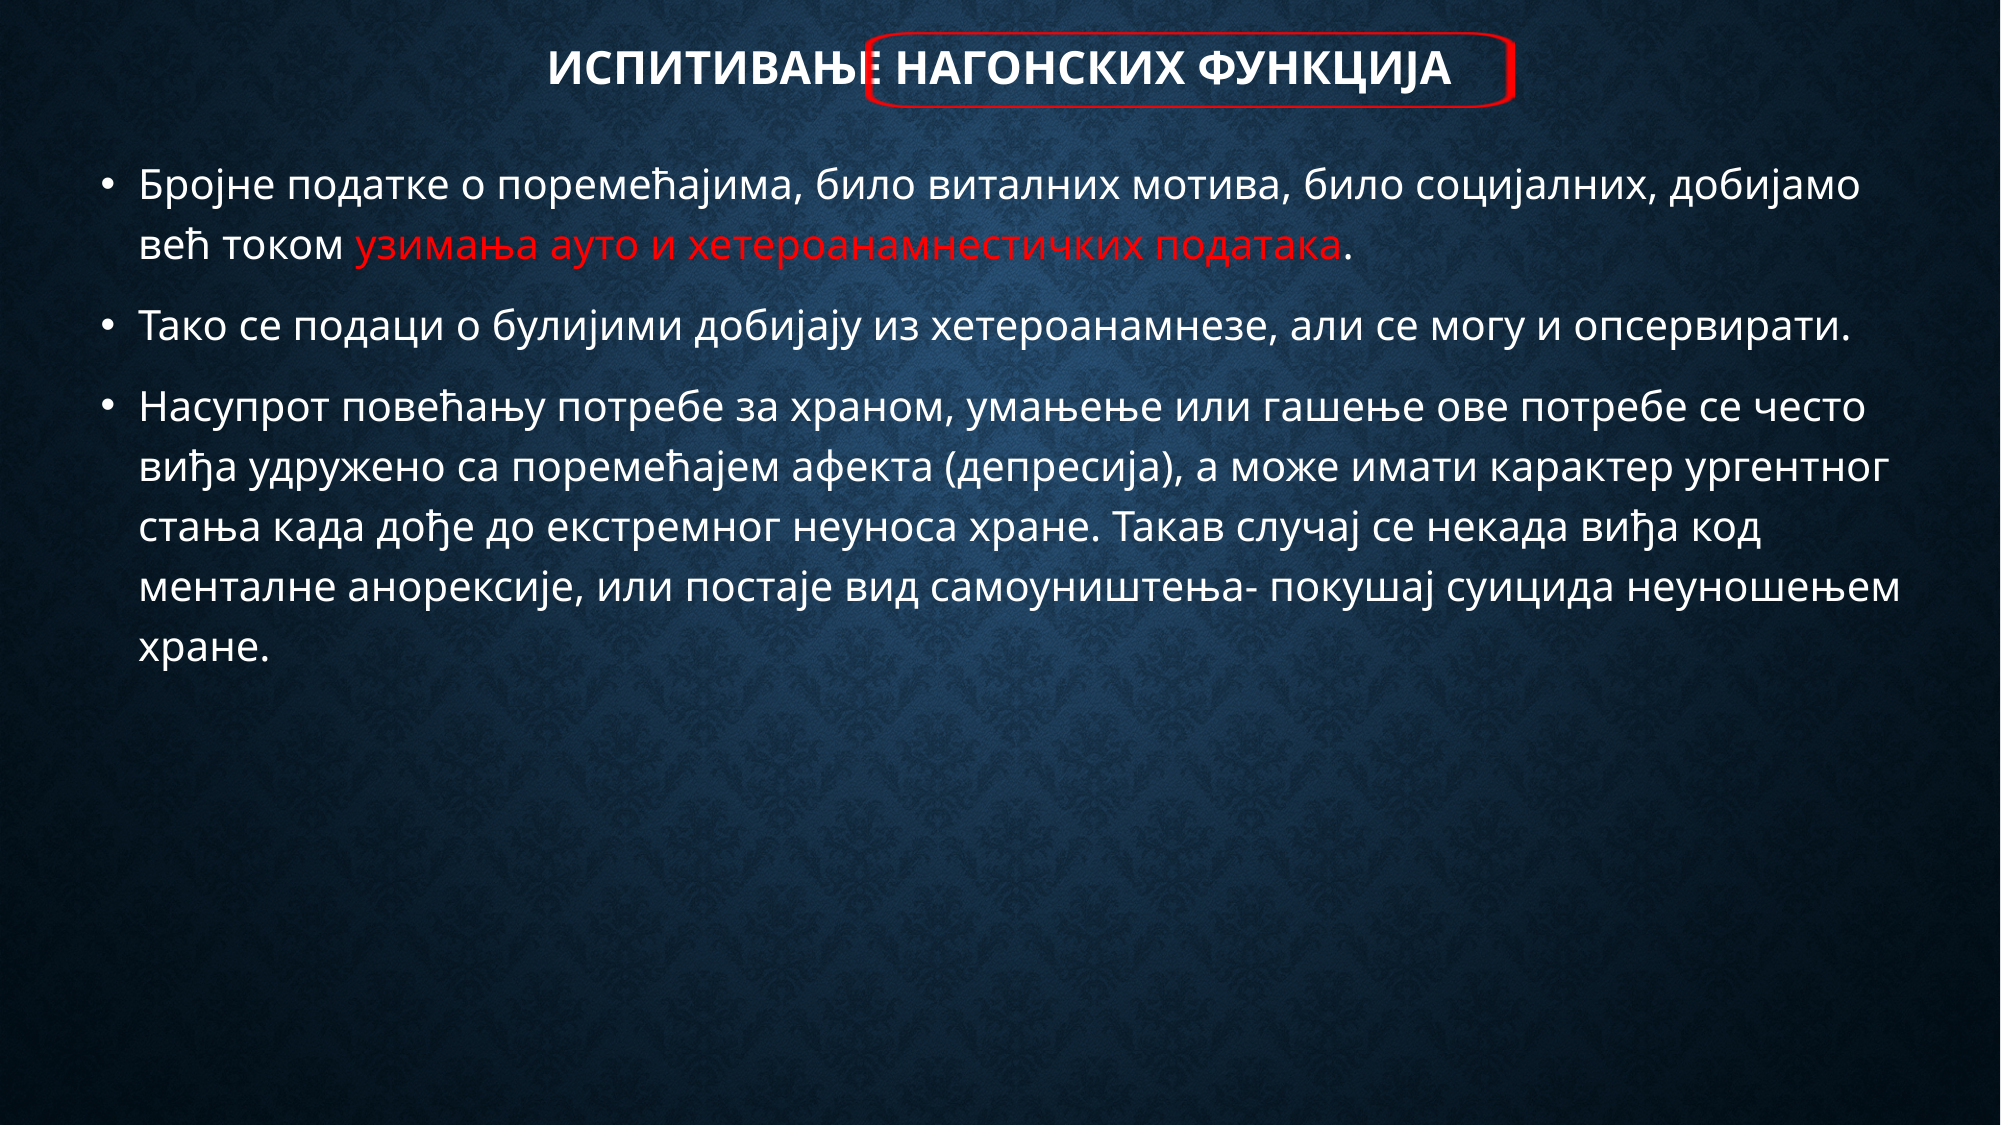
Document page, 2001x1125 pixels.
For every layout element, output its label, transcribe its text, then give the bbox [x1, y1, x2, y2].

title Испитивање нагонских функција [149, 0, 1849, 140]
picture [865, 32, 1515, 109]
list Бројне податке о поремећајима, било виталних мотива, било социјалних, добијамо већ током узимања ауто и хетероанамнестичких података. Тако се подаци о булијими добијају из хетероанамнезе, али се могу и опсервирати. Насупрот повећању потребе за храном, умањење или гашење ове потребе се често виђа удружено са поремећајем афекта (депресија), а може имати карактер ургентног стања када дође до екстремног неуноса хране. Такав случај се некада виђа код менталне анорексије, или постаје вид самоуништења- покушај суицида неуношењем хране. [85, 140, 1919, 1058]
